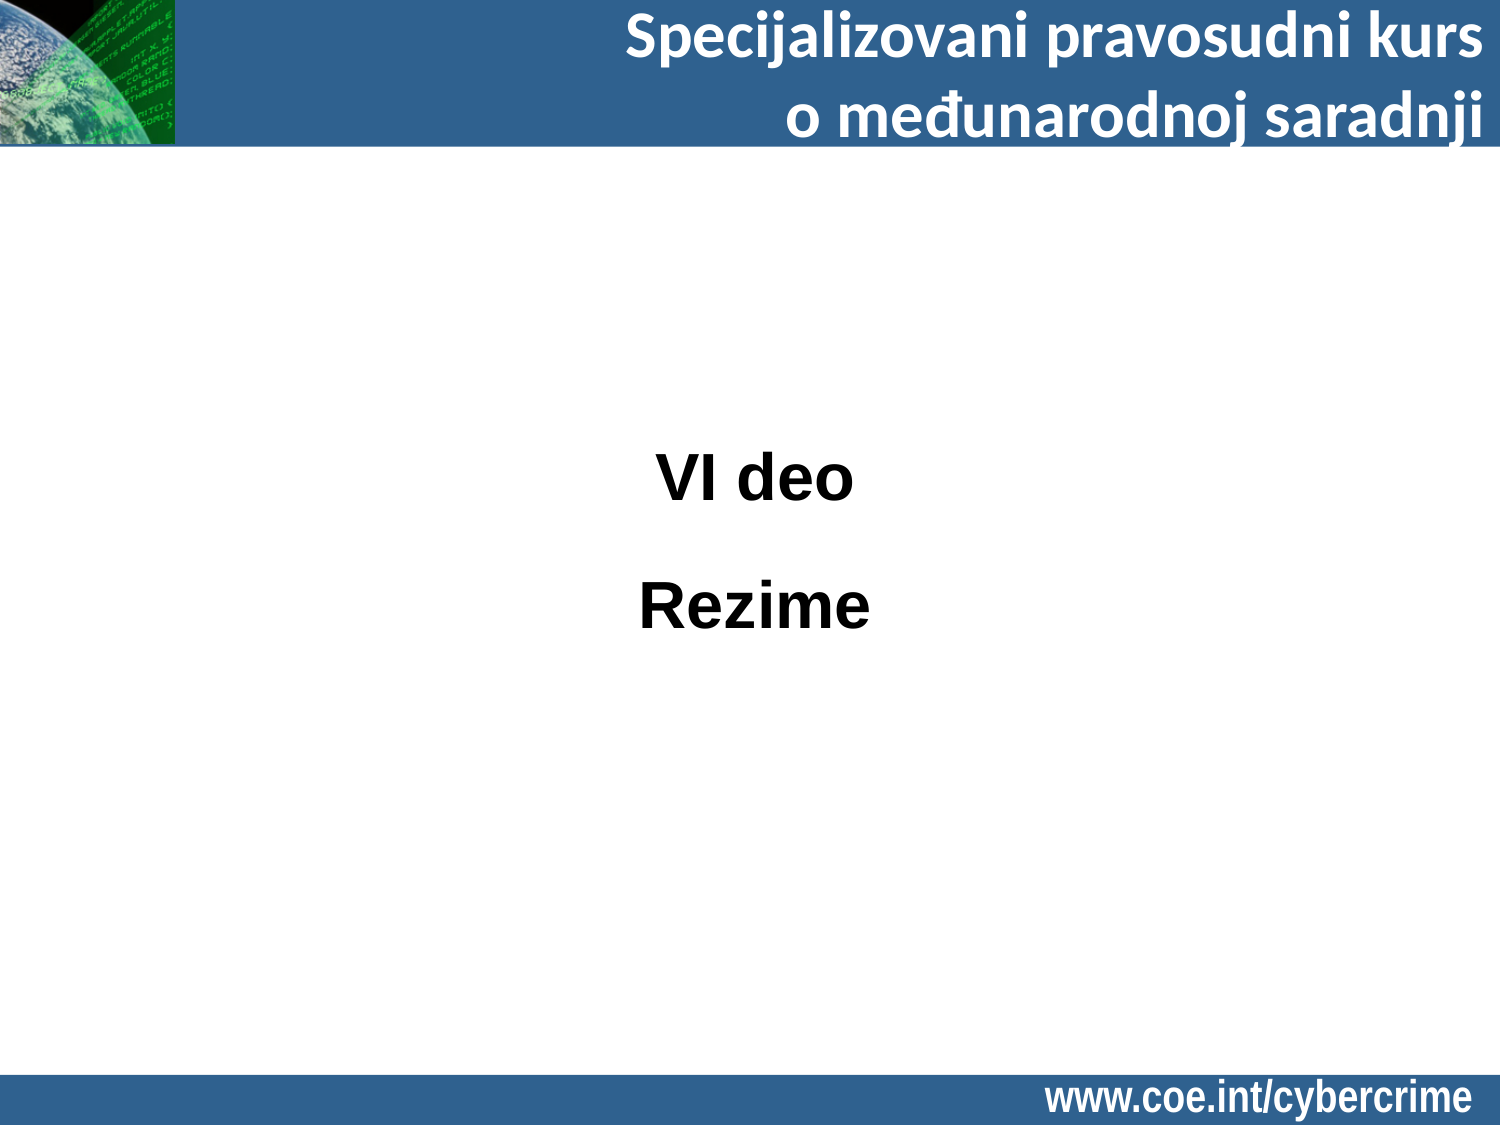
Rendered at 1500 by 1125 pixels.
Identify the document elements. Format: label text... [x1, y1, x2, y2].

text_box VI deo Rezime [56, 441, 1455, 713]
picture [0, 0, 175, 144]
text_box Specijalizovani pravosudni kurs o međunarodnoj saradnji [177, 0, 1500, 149]
text_box [0, 1073, 1030, 1125]
text_box www.coe.int/cybercrime [1030, 1059, 1500, 1125]
